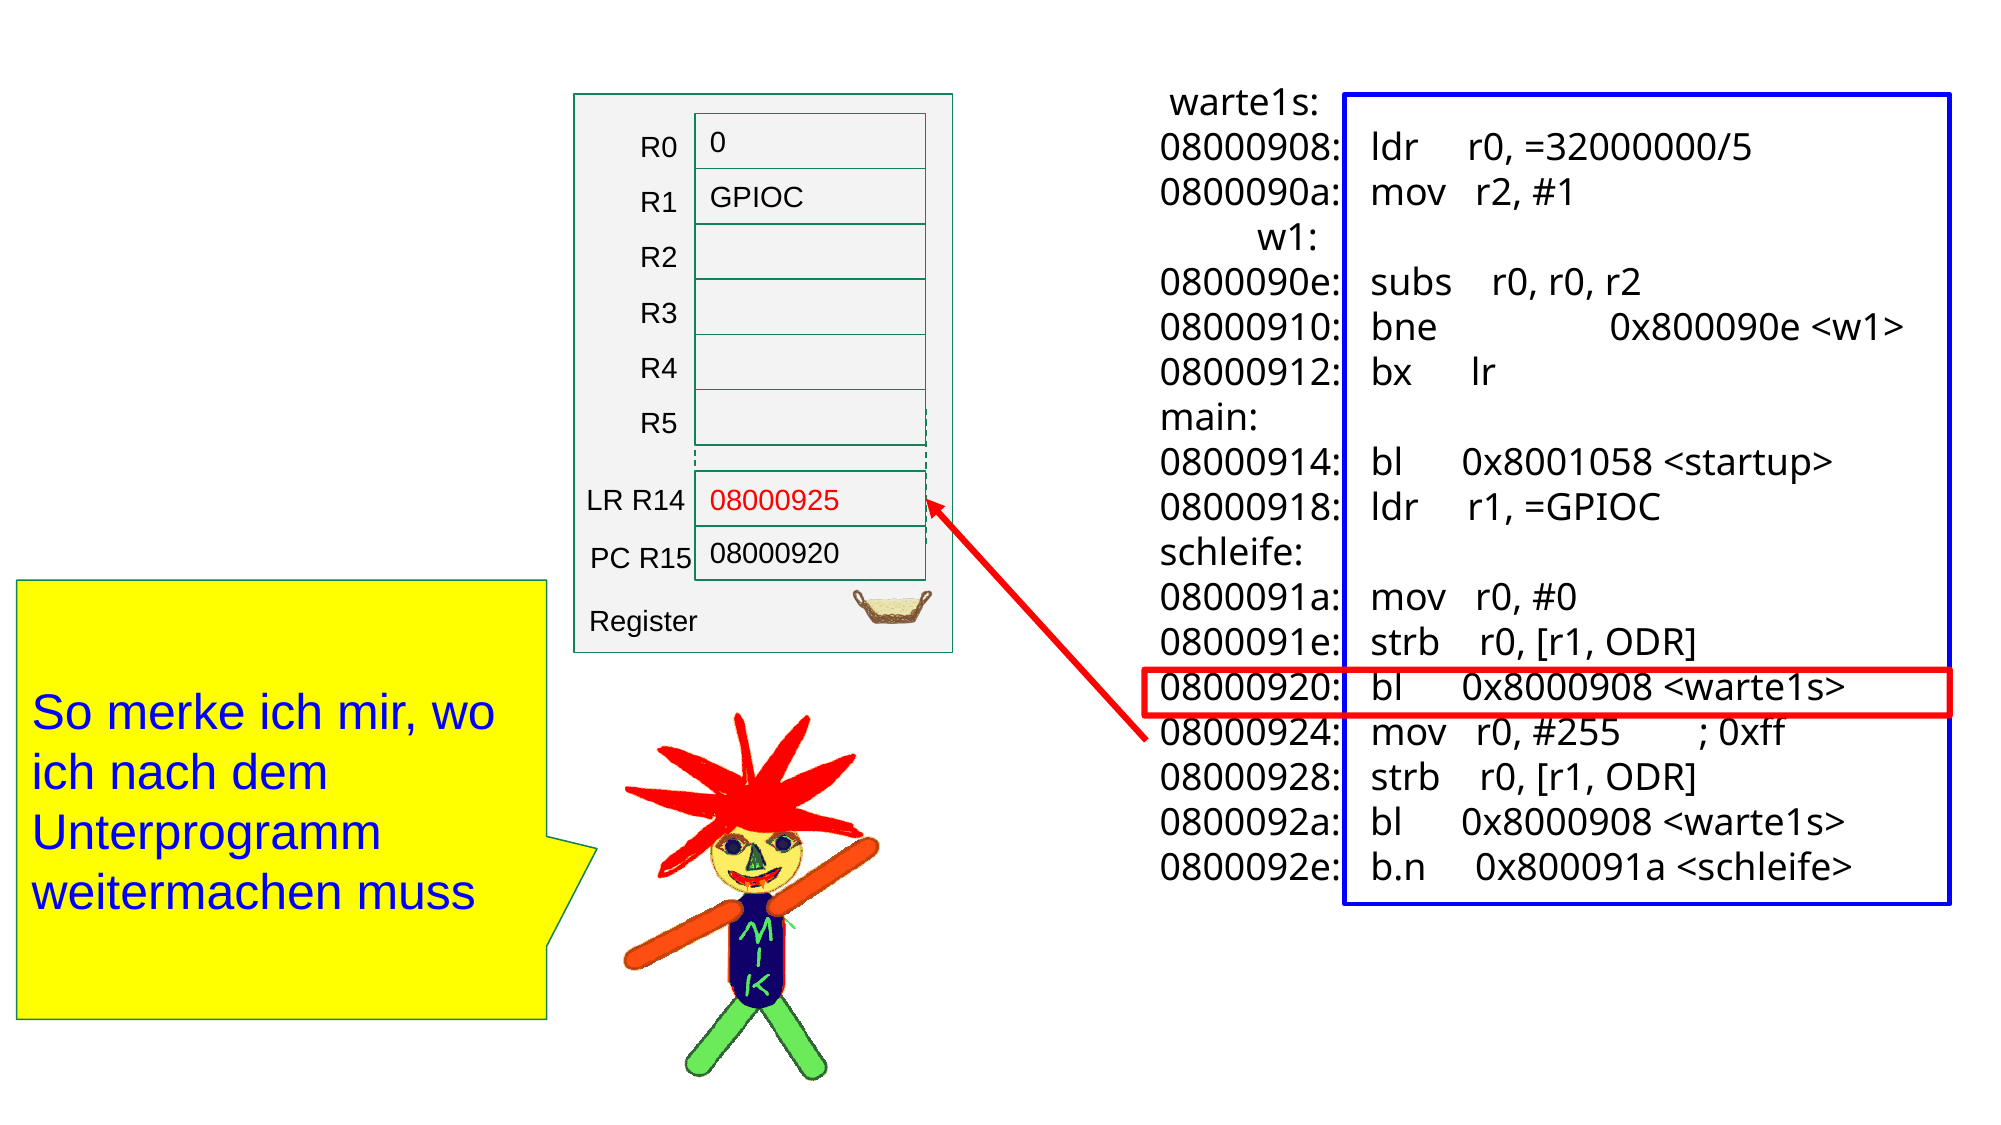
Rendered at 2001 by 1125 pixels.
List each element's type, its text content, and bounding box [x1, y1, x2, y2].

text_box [573, 93, 953, 653]
text_box So merke ich mir, wo ich nach dem Unterprogramm weitermachen muss [16, 580, 591, 1020]
text_box [1344, 94, 1950, 669]
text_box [925, 498, 1147, 741]
text_box warte1s: 08000908: ldr r0, =32000000/5 0800090a: mov r2, #1 w1: 0800090e: subs r0, r0, r2 08000910: bne 0x800090e <w1> 08000912: bx lr main: 08000914: bl 0x8001058 <startup> 08000918: ldr r1, =GPIOC schleife: 0800091a: mov r0, #0 0800091e: strb r0, [r1, ODR] 08000920: bl 0x8000908 <warte1s> 08000924: mov r0, #255 ; 0xff 08000928: strb r0, [r1, ODR] 0800092a: bl 0x8000908 <warte1s> 0800092e: b.n 0x800091a <schleife> [1144, 716, 1344, 904]
text_box warte1s: 08000908: ldr r0, =32000000/5 0800090a: mov r2, #1 w1: 0800090e: subs r0, r0, r2 08000910: bne 0x800090e <w1> 08000912: bx lr main: 08000914: bl 0x8001058 <startup> 08000918: ldr r1, =GPIOC schleife: 0800091a: mov r0, #0 0800091e: strb r0, [r1, ODR] 08000920: bl 0x8000908 <warte1s> 08000924: mov r0, #255 ; 0xff 08000928: strb r0, [r1, ODR] 0800092a: bl 0x8000908 <warte1s> 0800092e: b.n 0x800091a <schleife> [1144, 70, 1950, 669]
text_box [1152, 669, 1950, 716]
picture [596, 703, 897, 1089]
text_box [1344, 716, 1950, 904]
